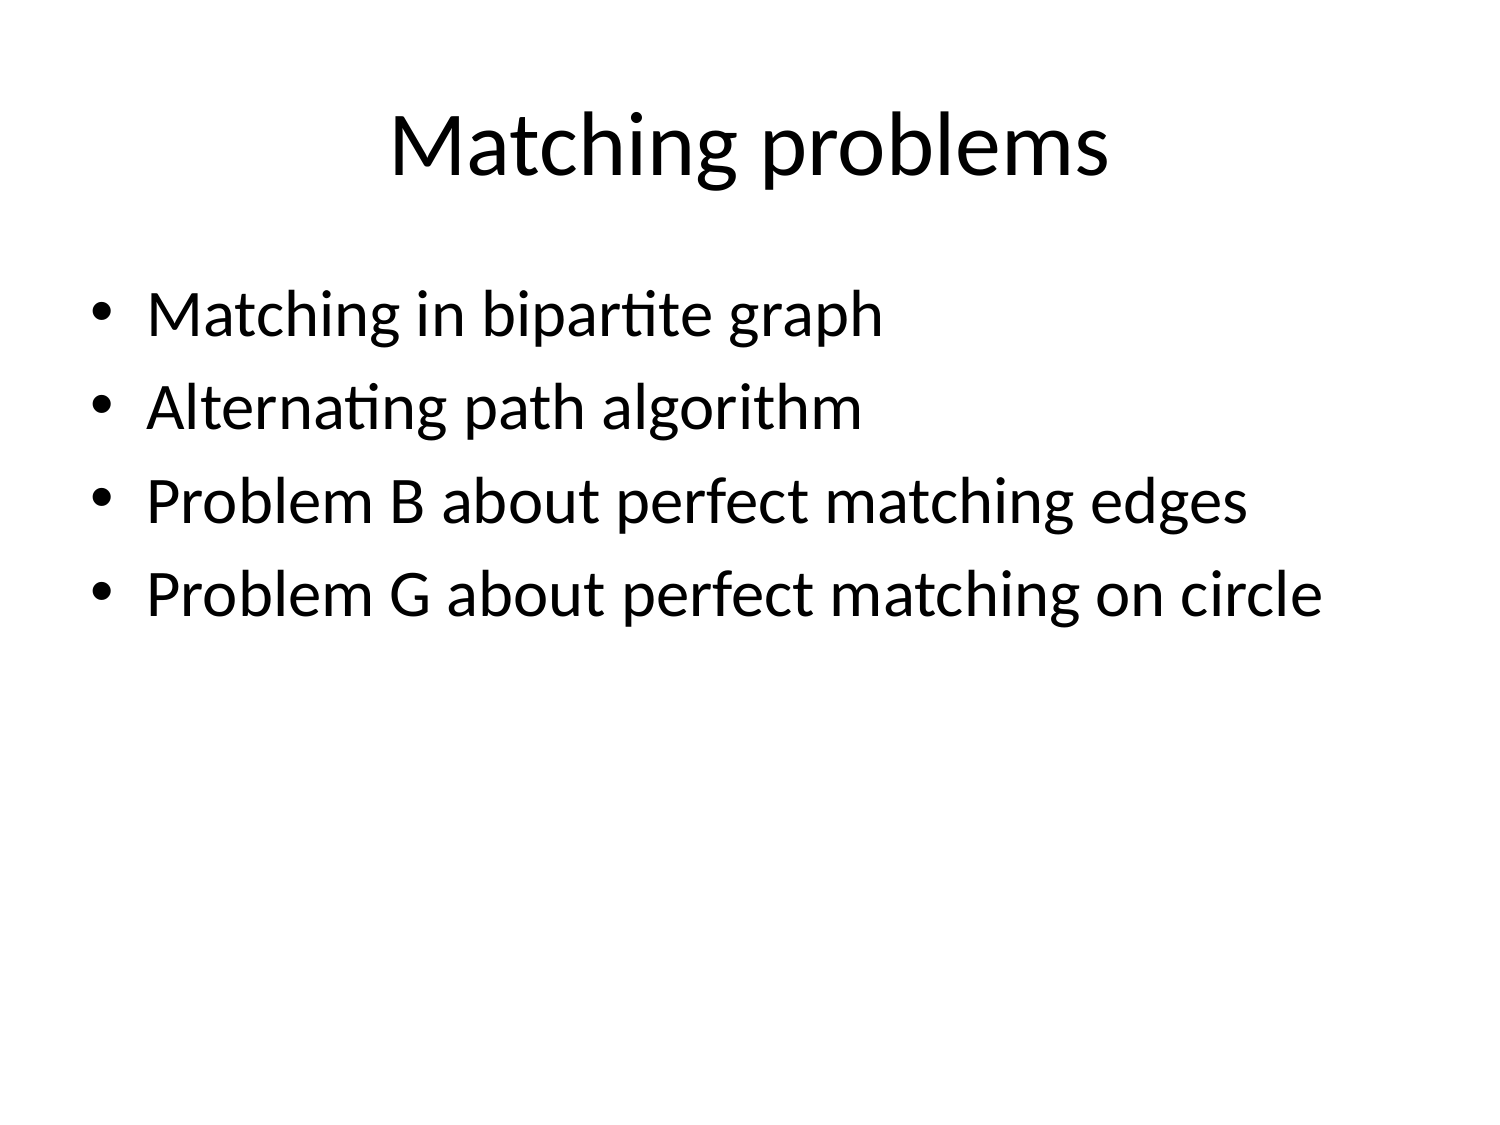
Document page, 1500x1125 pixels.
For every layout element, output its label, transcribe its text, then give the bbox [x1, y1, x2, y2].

title Matching problems [75, 45, 1425, 233]
list Matching in bipartite graph Alternating path algorithm Problem B about perfect matching edges Problem G about perfect matching on circle [75, 262, 1425, 1005]
